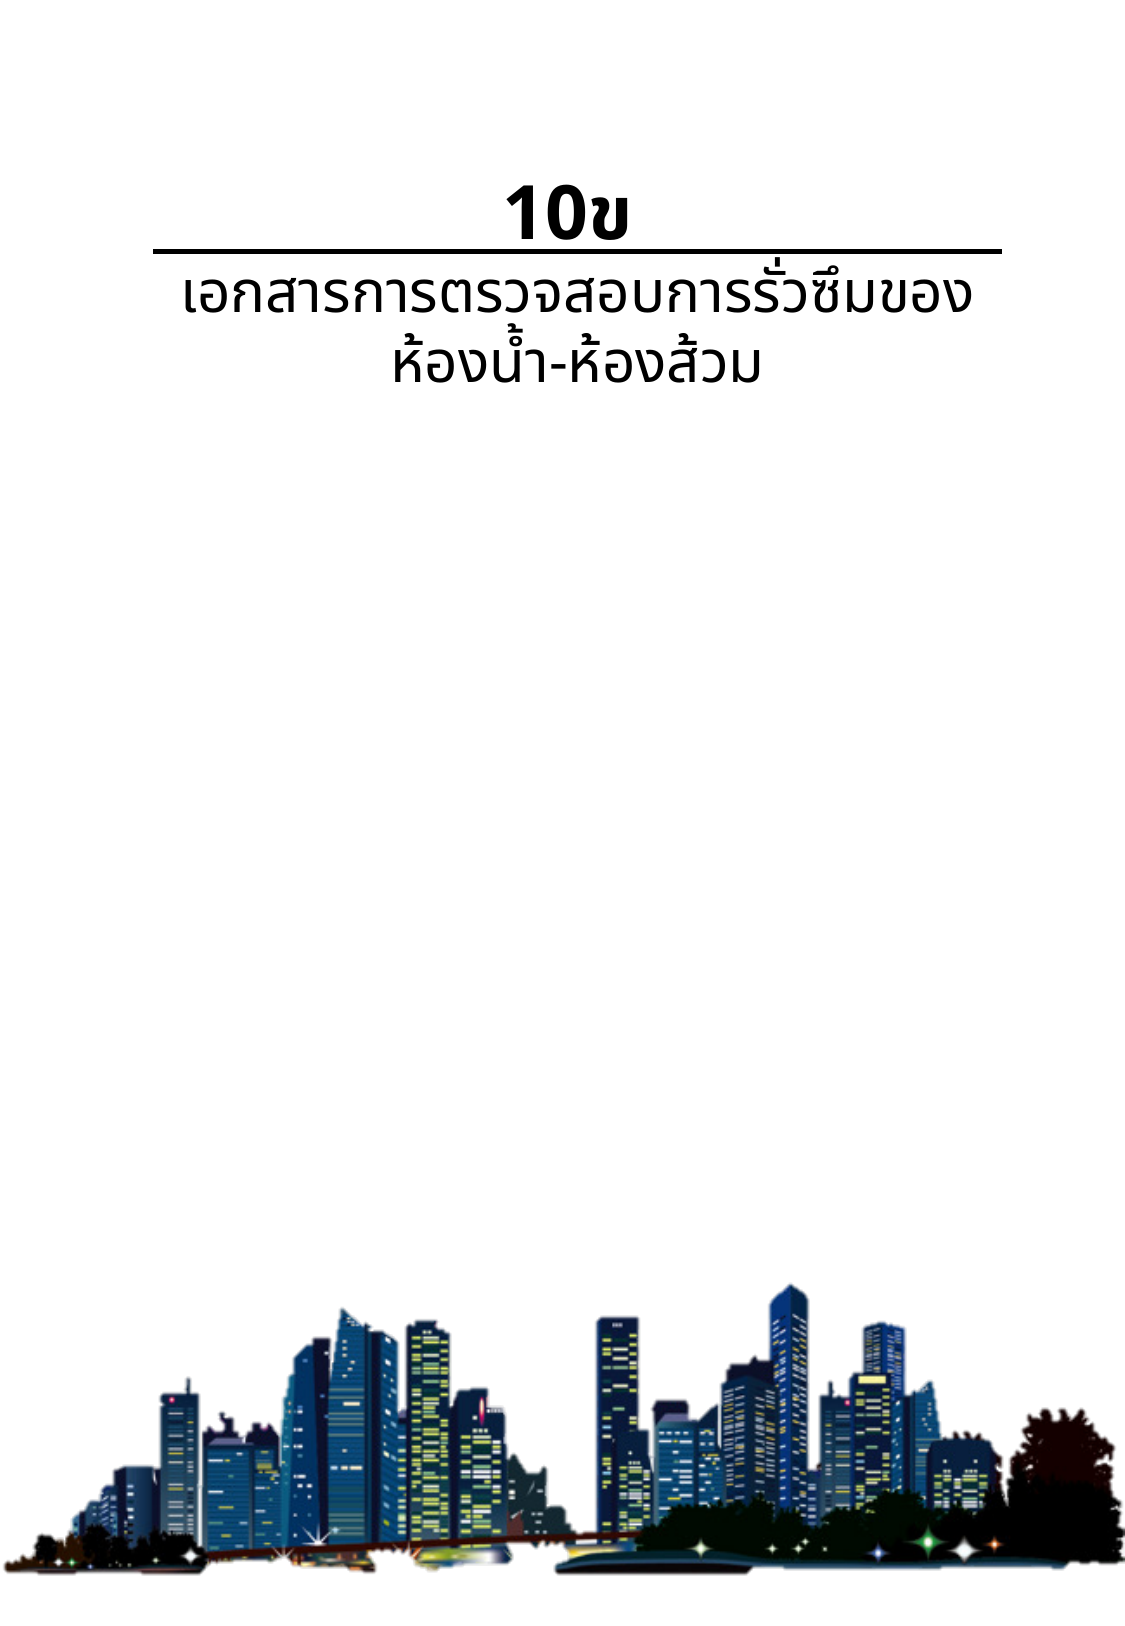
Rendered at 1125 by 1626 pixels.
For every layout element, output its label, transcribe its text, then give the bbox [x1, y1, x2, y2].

picture [0, 1148, 1125, 1623]
text_box 10ข เอกสารการตรวจสอบการรั่วซึมของห้องน้ำ-ห้องส้วม [153, 156, 1003, 251]
text_box 10ข เอกสารการตรวจสอบการรั่วซึมของห้องน้ำ-ห้องส้วม [153, 252, 1003, 402]
